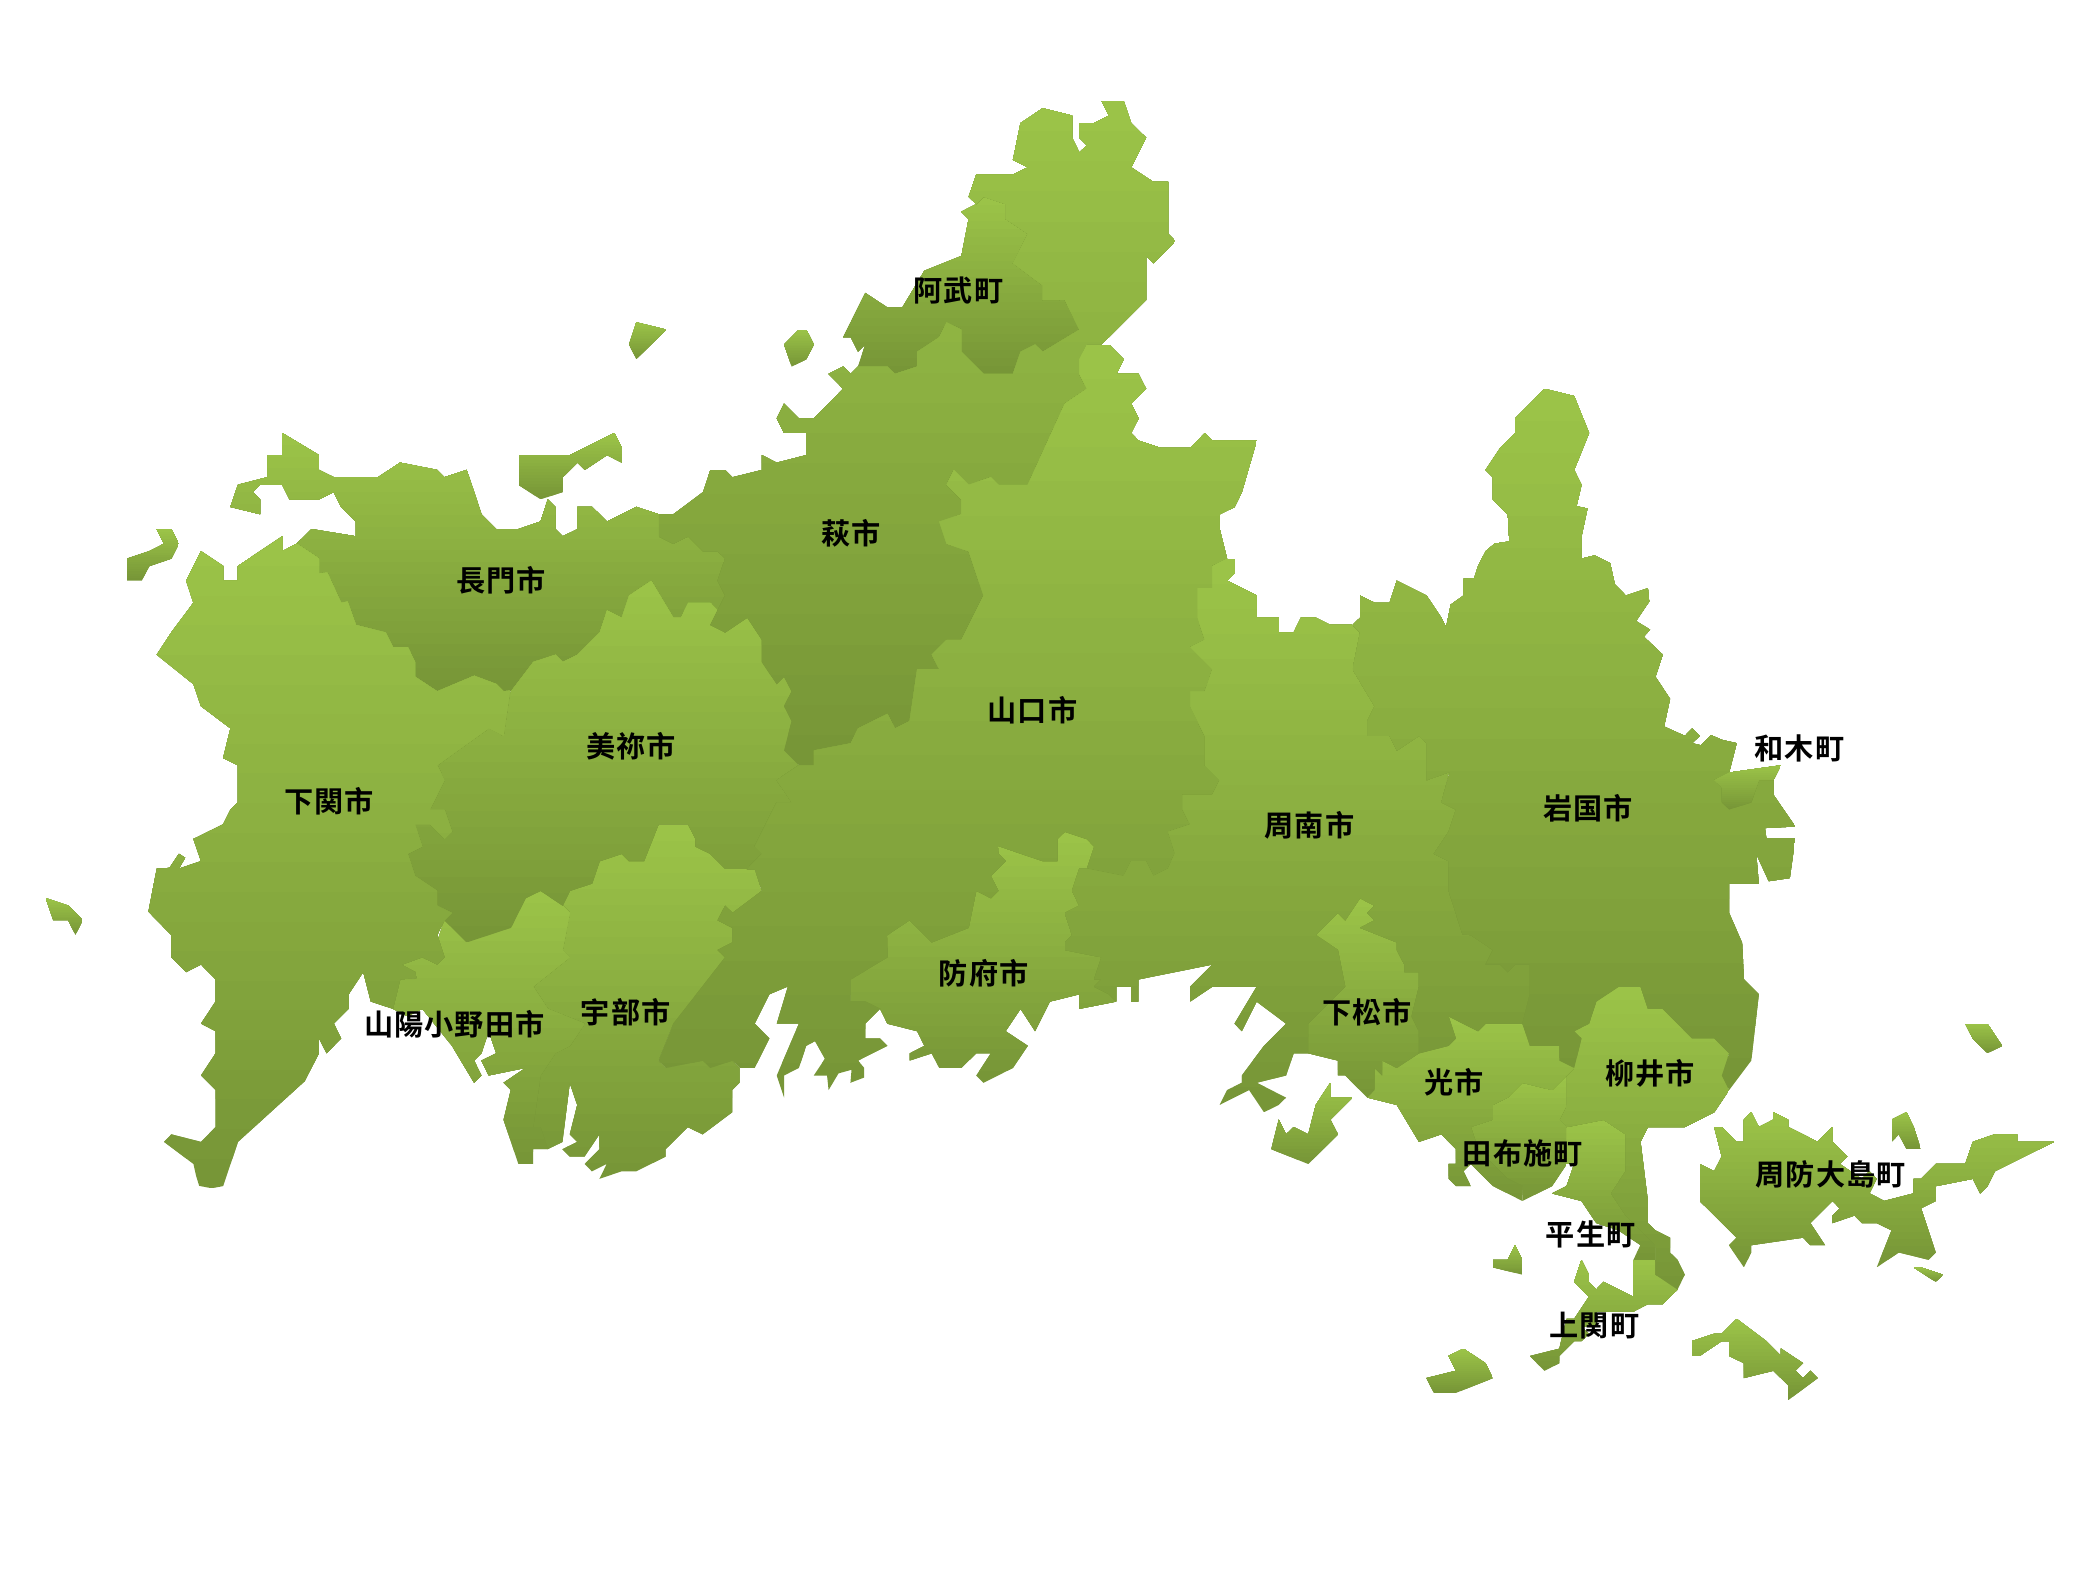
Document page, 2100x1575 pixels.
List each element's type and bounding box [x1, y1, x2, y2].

text_box [268, 264, 1923, 1352]
text_box [45, 100, 2055, 1401]
